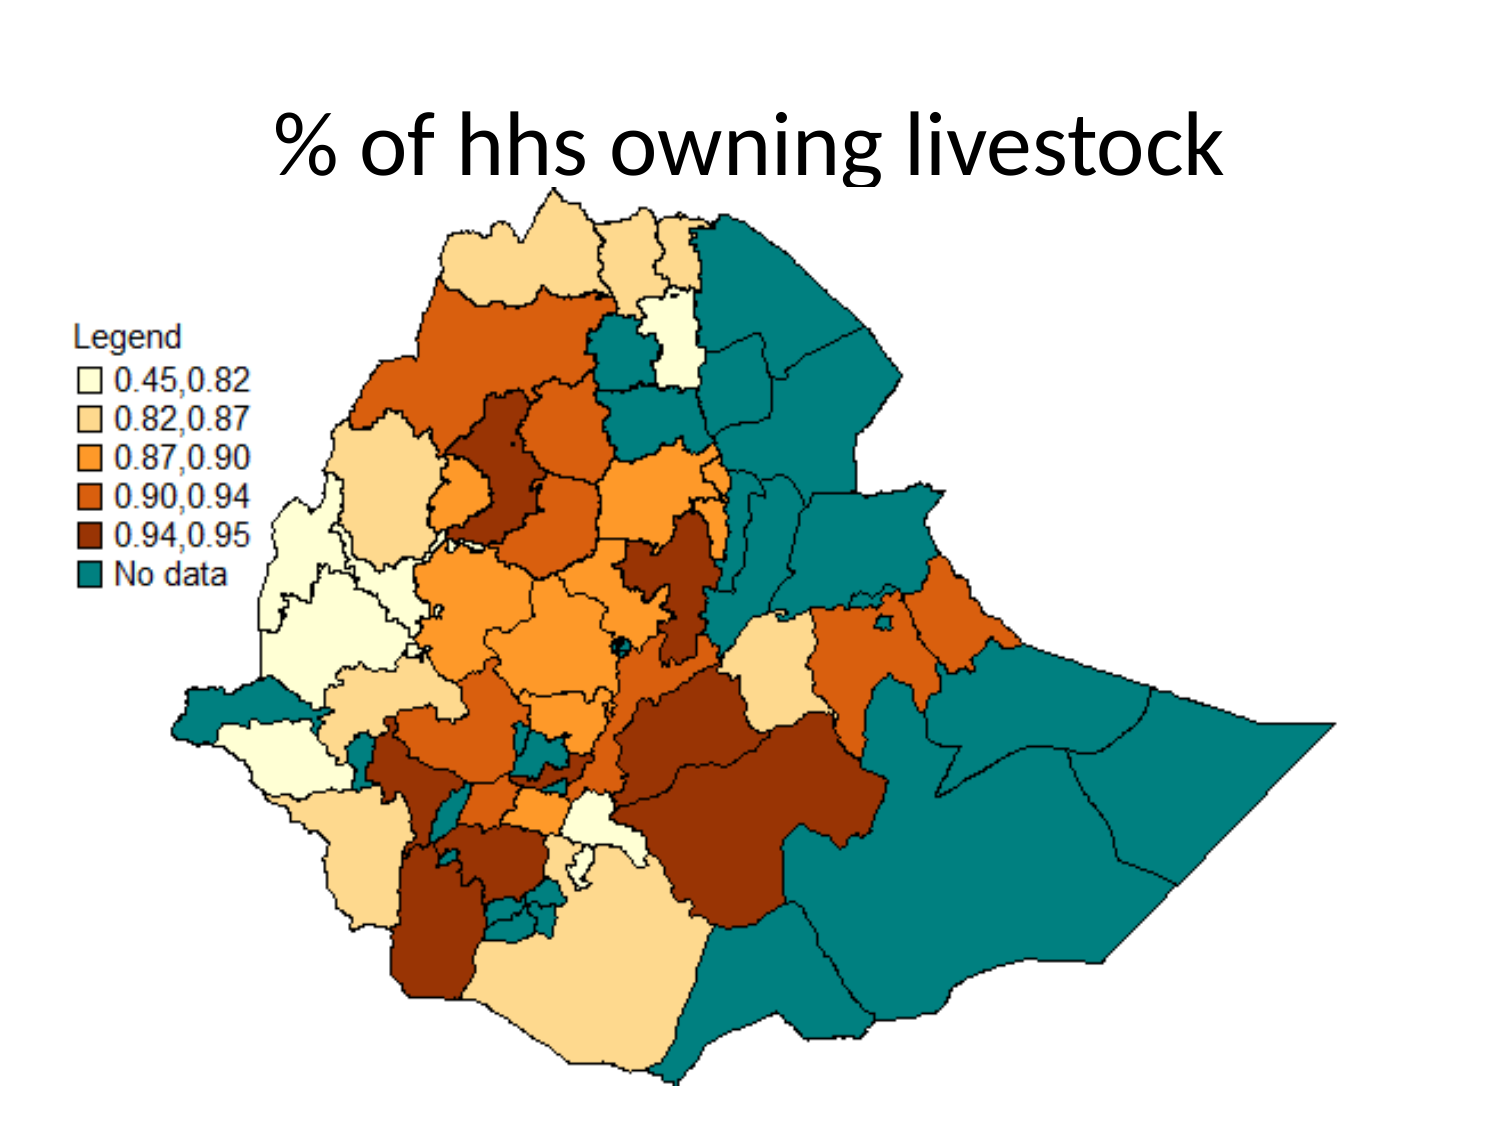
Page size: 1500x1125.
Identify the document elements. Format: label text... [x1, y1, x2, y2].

title % of hhs owning livestock [75, 45, 1425, 185]
picture [62, 187, 1444, 1086]
